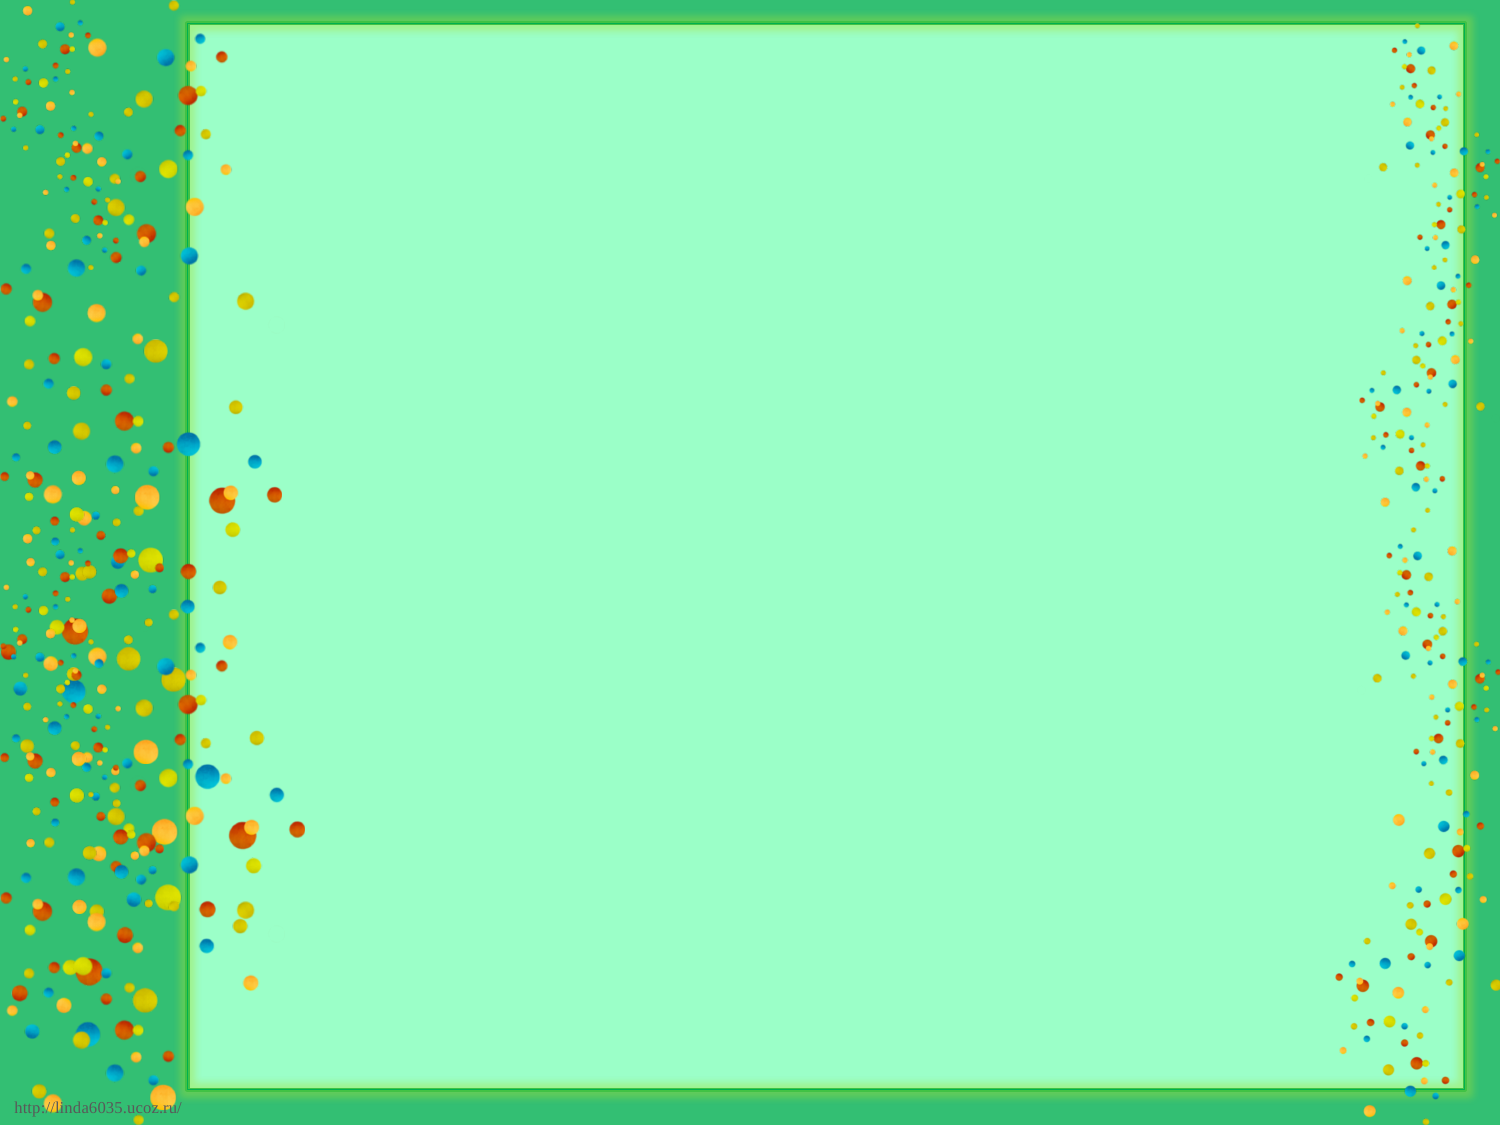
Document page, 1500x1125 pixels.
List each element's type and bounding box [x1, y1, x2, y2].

picture [1360, 258, 1500, 513]
picture [1358, 528, 1500, 786]
picture [1365, 24, 1500, 257]
picture [1336, 790, 1500, 1125]
picture [1, 0, 305, 1125]
